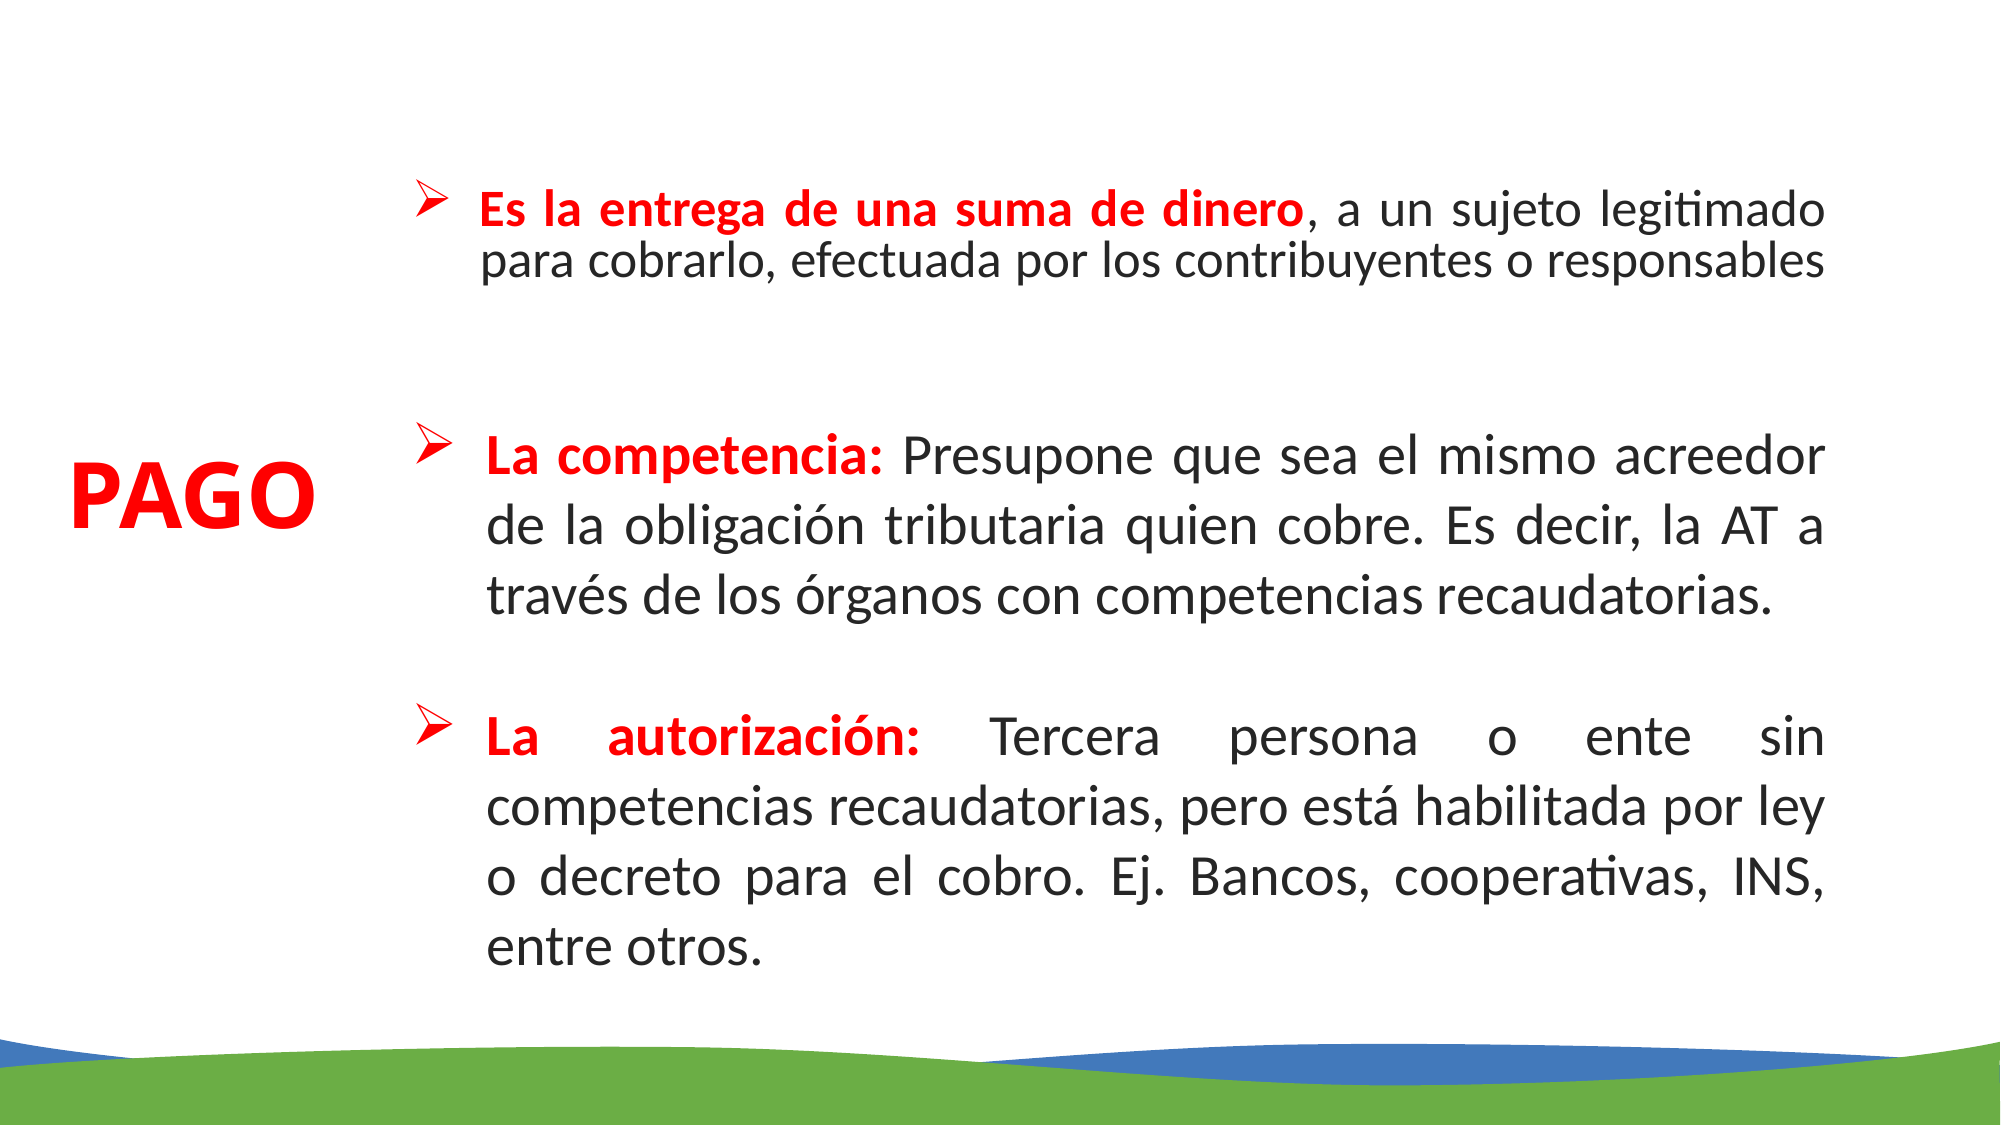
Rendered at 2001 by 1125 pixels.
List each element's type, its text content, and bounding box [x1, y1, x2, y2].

text_box La competencia: Presupone que sea el mismo acreedor de la obligación tributaria quien cobre. Es decir, la AT a través de los órganos con competencias recaudatorias. La autorización: Tercera persona o ente sin competencias recaudatorias, pero está habilitada por ley o decreto para el cobro. Ej. Bancos, cooperativas, INS, entre otros. [396, 408, 1842, 985]
title PAGO [51, 430, 354, 567]
text_box Es la entrega de una suma de dinero, a un sujeto legitimado para cobrarlo, efectuada por los contribuyentes o responsables [396, 98, 1842, 344]
